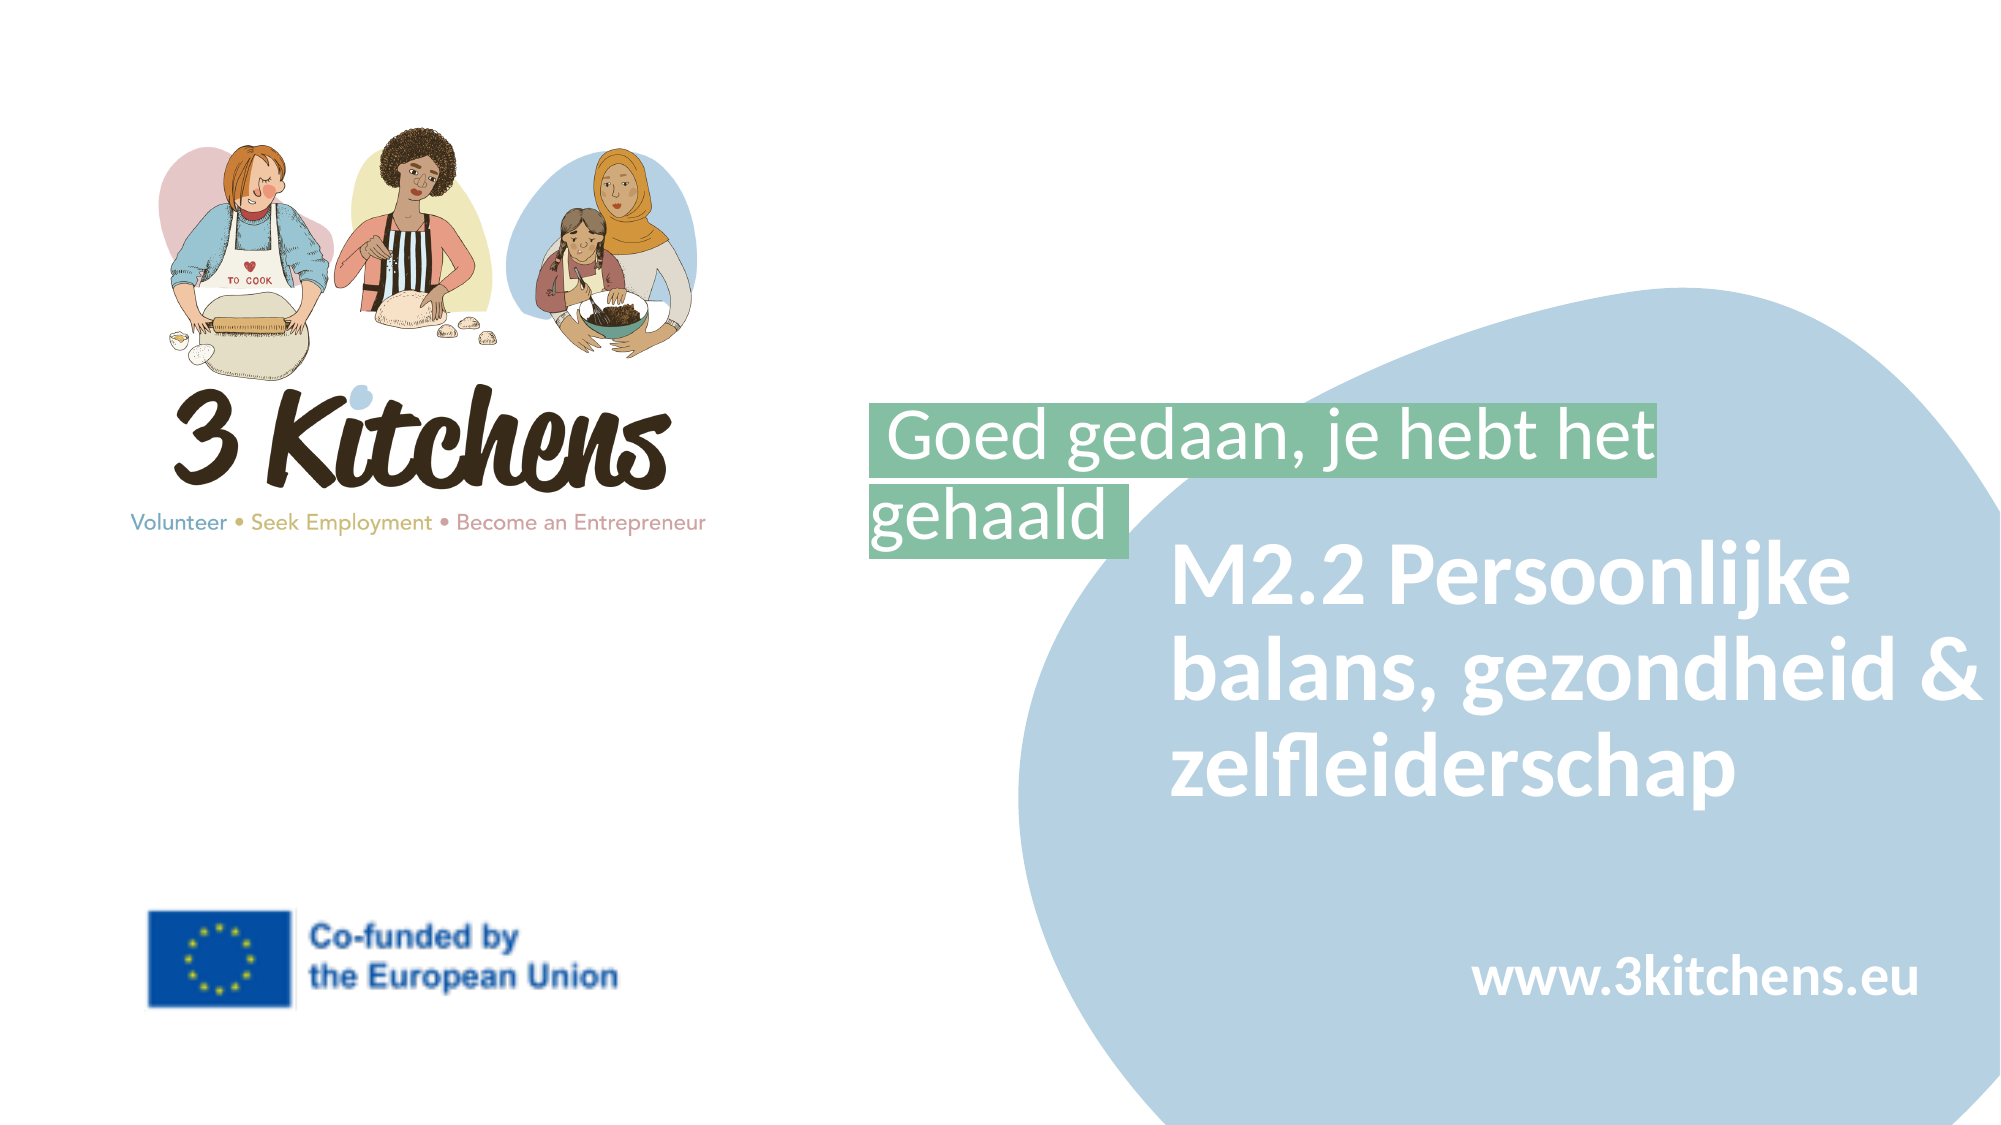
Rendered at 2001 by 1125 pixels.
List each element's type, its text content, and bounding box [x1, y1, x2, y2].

picture [94, 75, 769, 563]
text_box www.3kitchens.eu [1456, 937, 2000, 1058]
text_box M2.2 Persoonlijke balans, gezondheid & zelfleiderschap [1154, 519, 2000, 635]
picture [143, 906, 655, 1015]
list Goed gedaan, je hebt het gehaald. [854, 332, 1945, 619]
